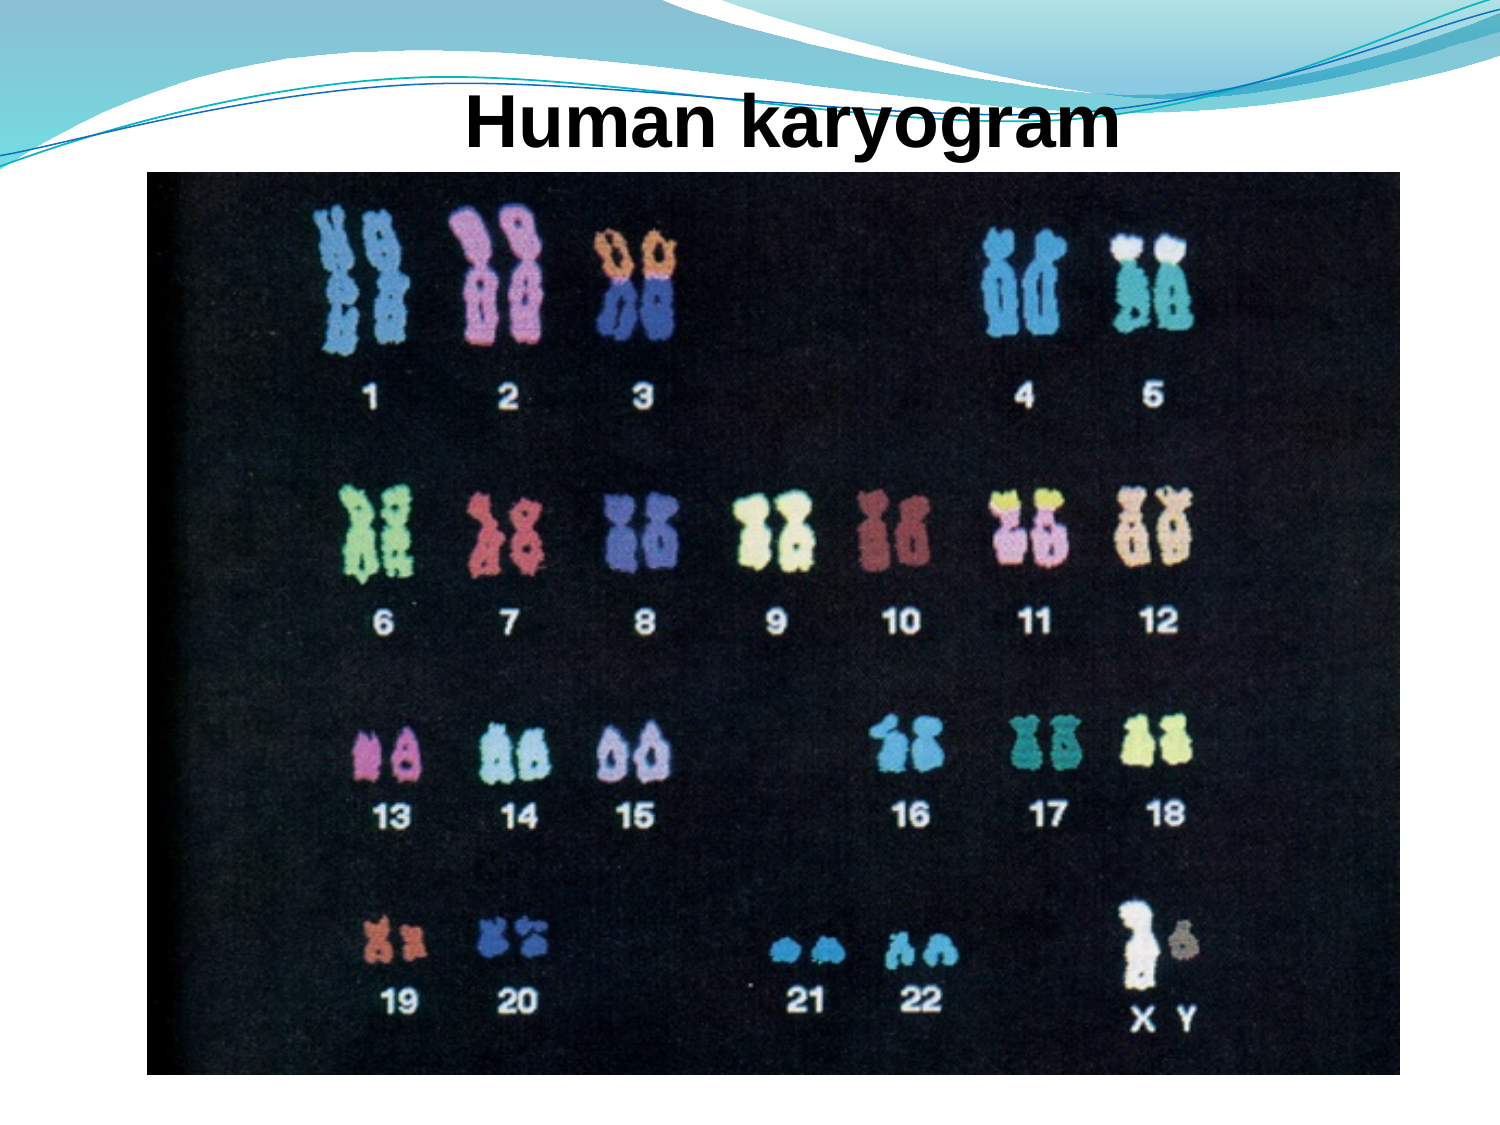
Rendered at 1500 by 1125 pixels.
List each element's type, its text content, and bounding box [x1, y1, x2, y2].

picture [147, 171, 1401, 1076]
title Human karyogram [37, 0, 1400, 163]
